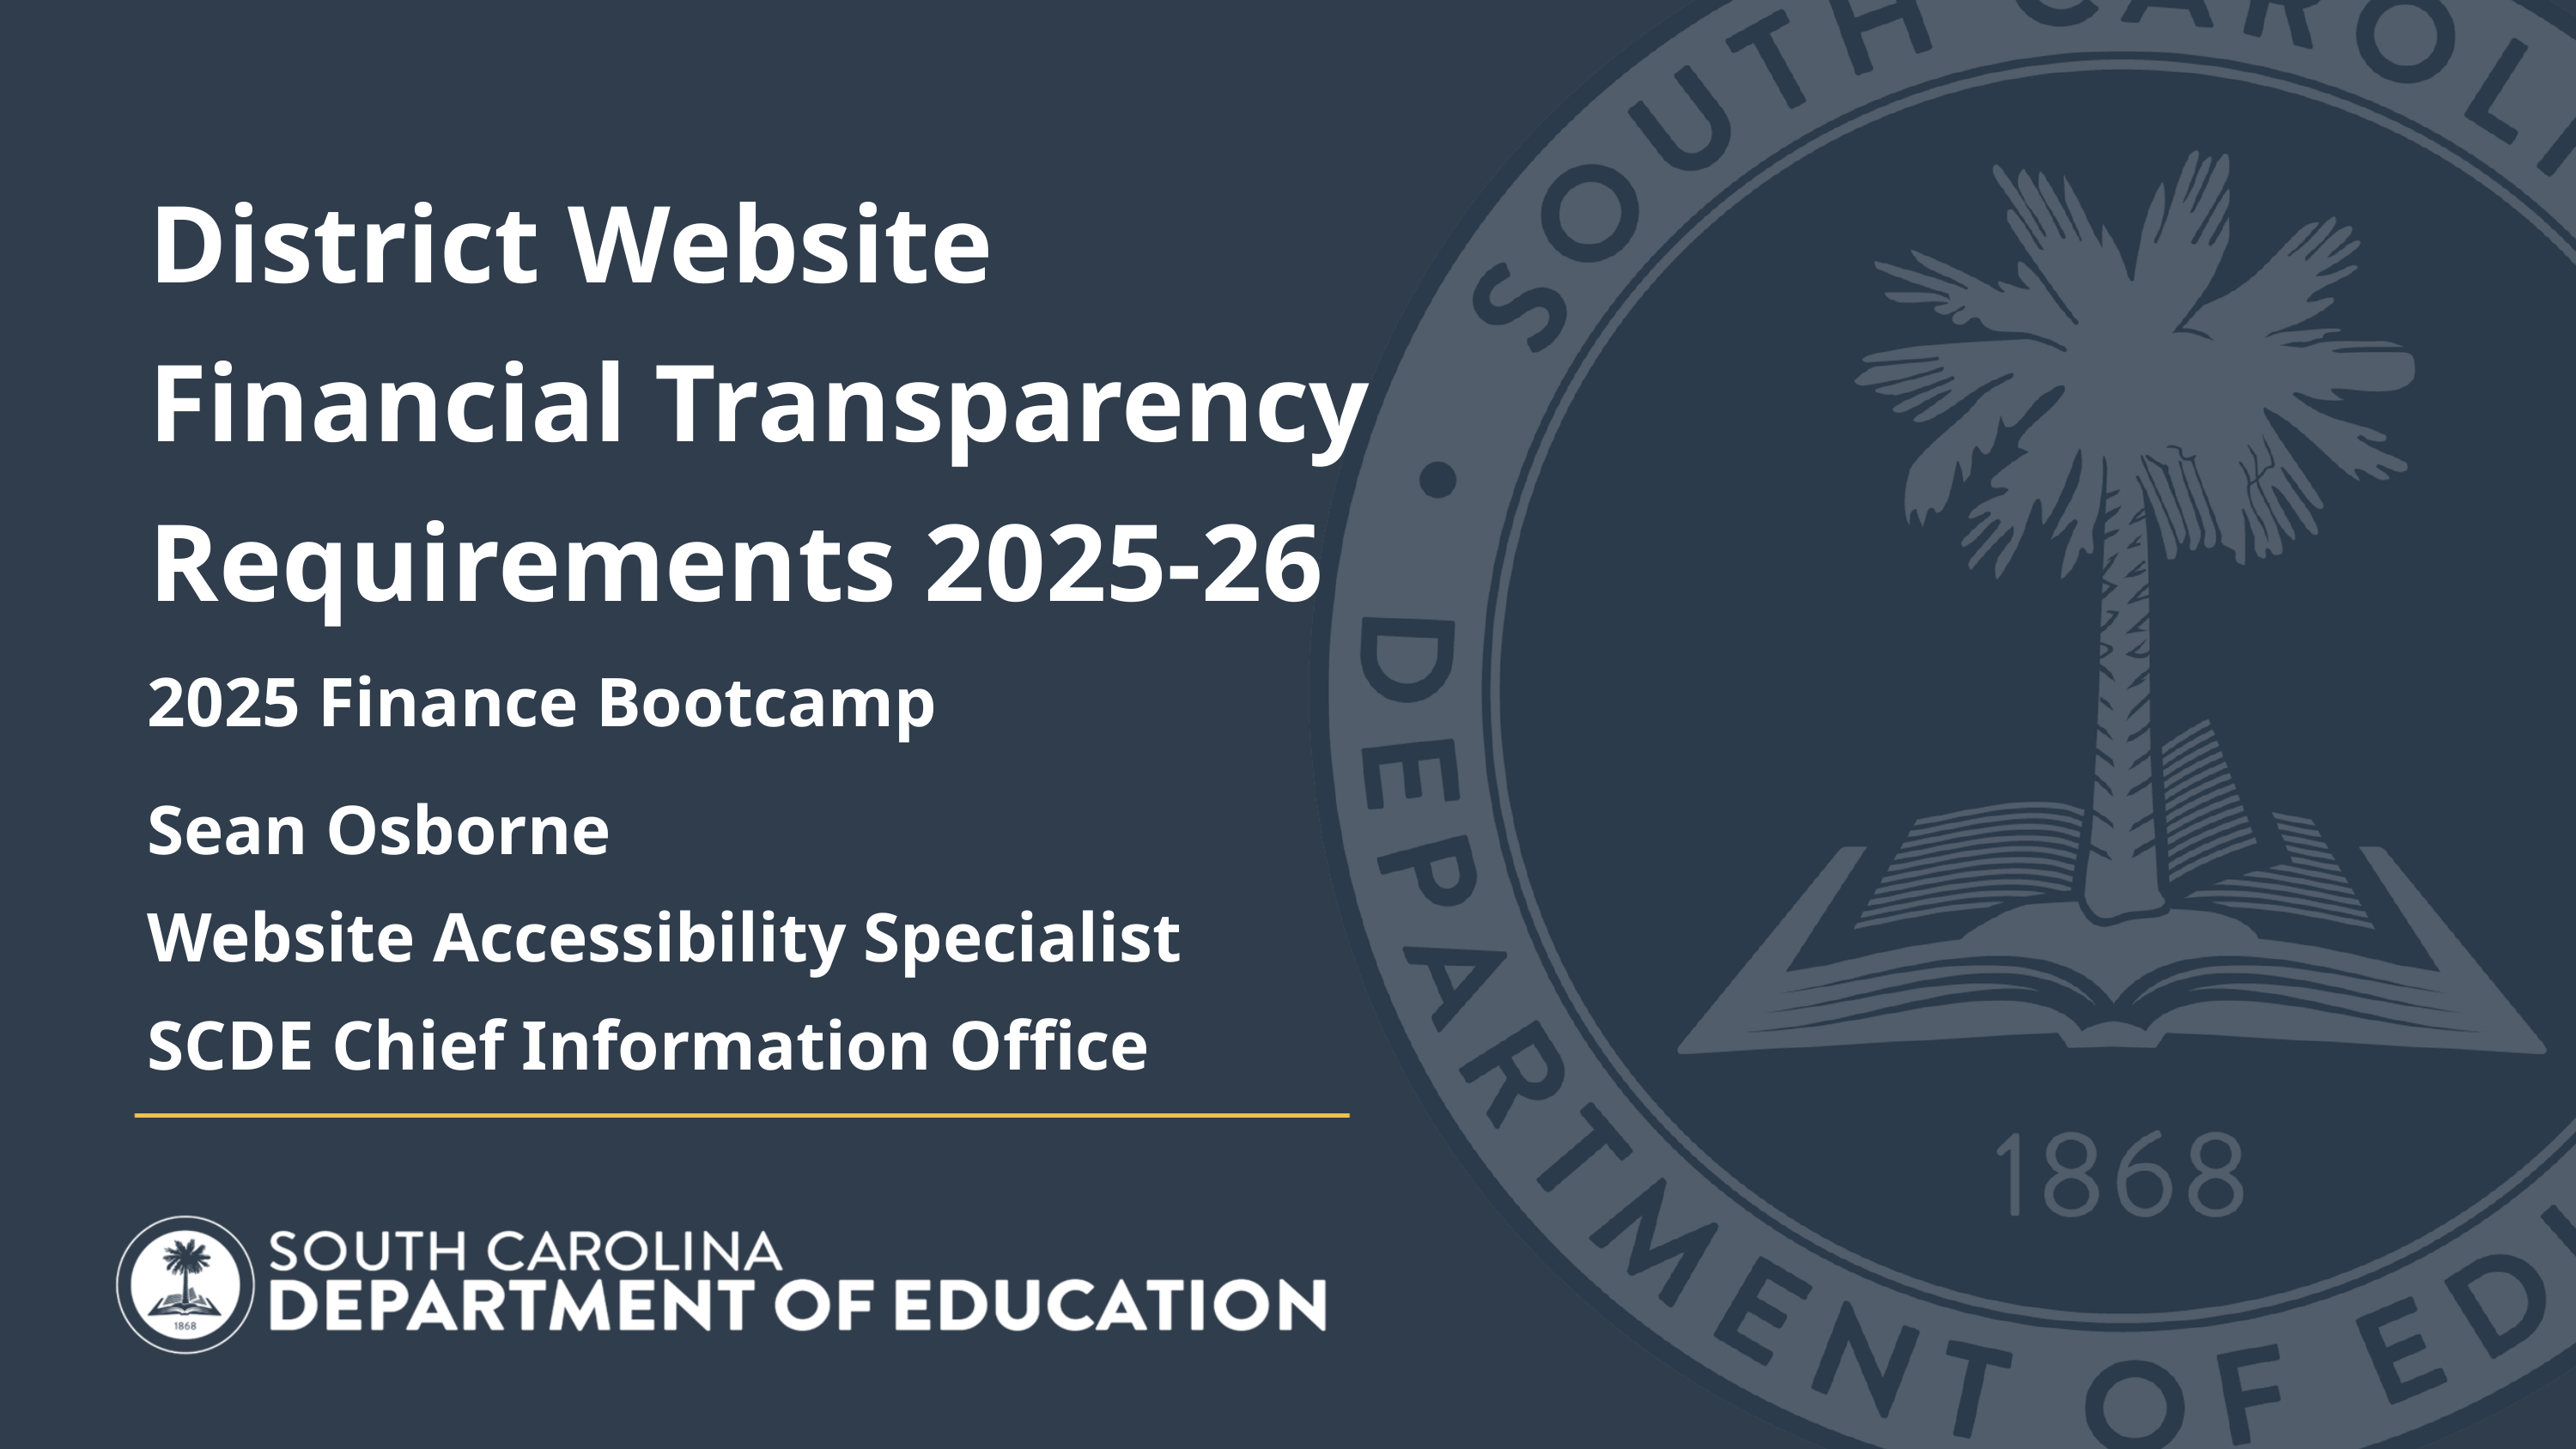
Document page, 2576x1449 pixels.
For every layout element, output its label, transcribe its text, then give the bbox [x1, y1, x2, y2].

title District Website Financial Transparency Requirements 2025-26 [136, 134, 1395, 652]
picture [42, 0, 2576, 1449]
subtitle 2025 Finance Bootcamp Sean Osborne Website Accessibility Specialist SCDE Chief Information Office [134, 652, 1595, 1093]
